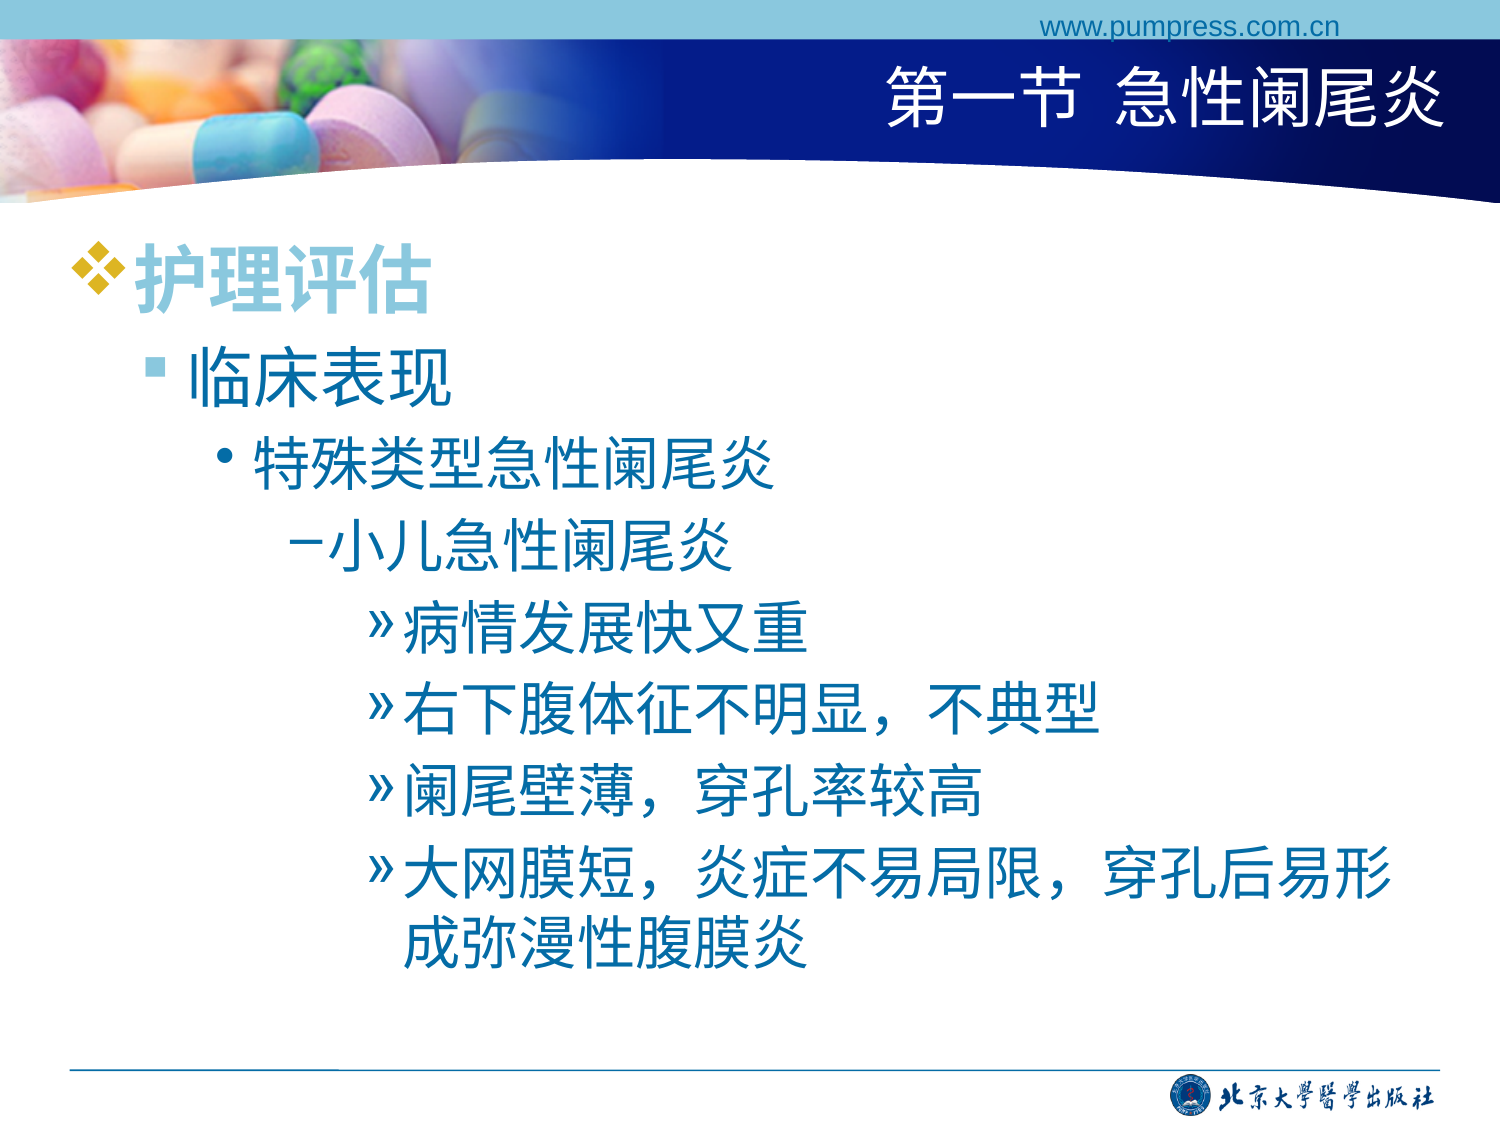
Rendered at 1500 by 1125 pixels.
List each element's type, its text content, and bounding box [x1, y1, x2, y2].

picture [0, 40, 1500, 203]
list 护理评估 临床表现 特殊类型急性阑尾炎 小儿急性阑尾炎 病情发展快又重 右下腹体征不明显，不典型 阑尾壁薄，穿孔率较高 大网膜短，炎症不易局限，穿孔后易形成弥漫性腹膜炎 [49, 224, 1463, 1026]
slide_number www.pumpress.com.cn [1025, 0, 1463, 38]
picture [1170, 1074, 1436, 1118]
title 第一节 急性阑尾炎 [137, 49, 1463, 143]
